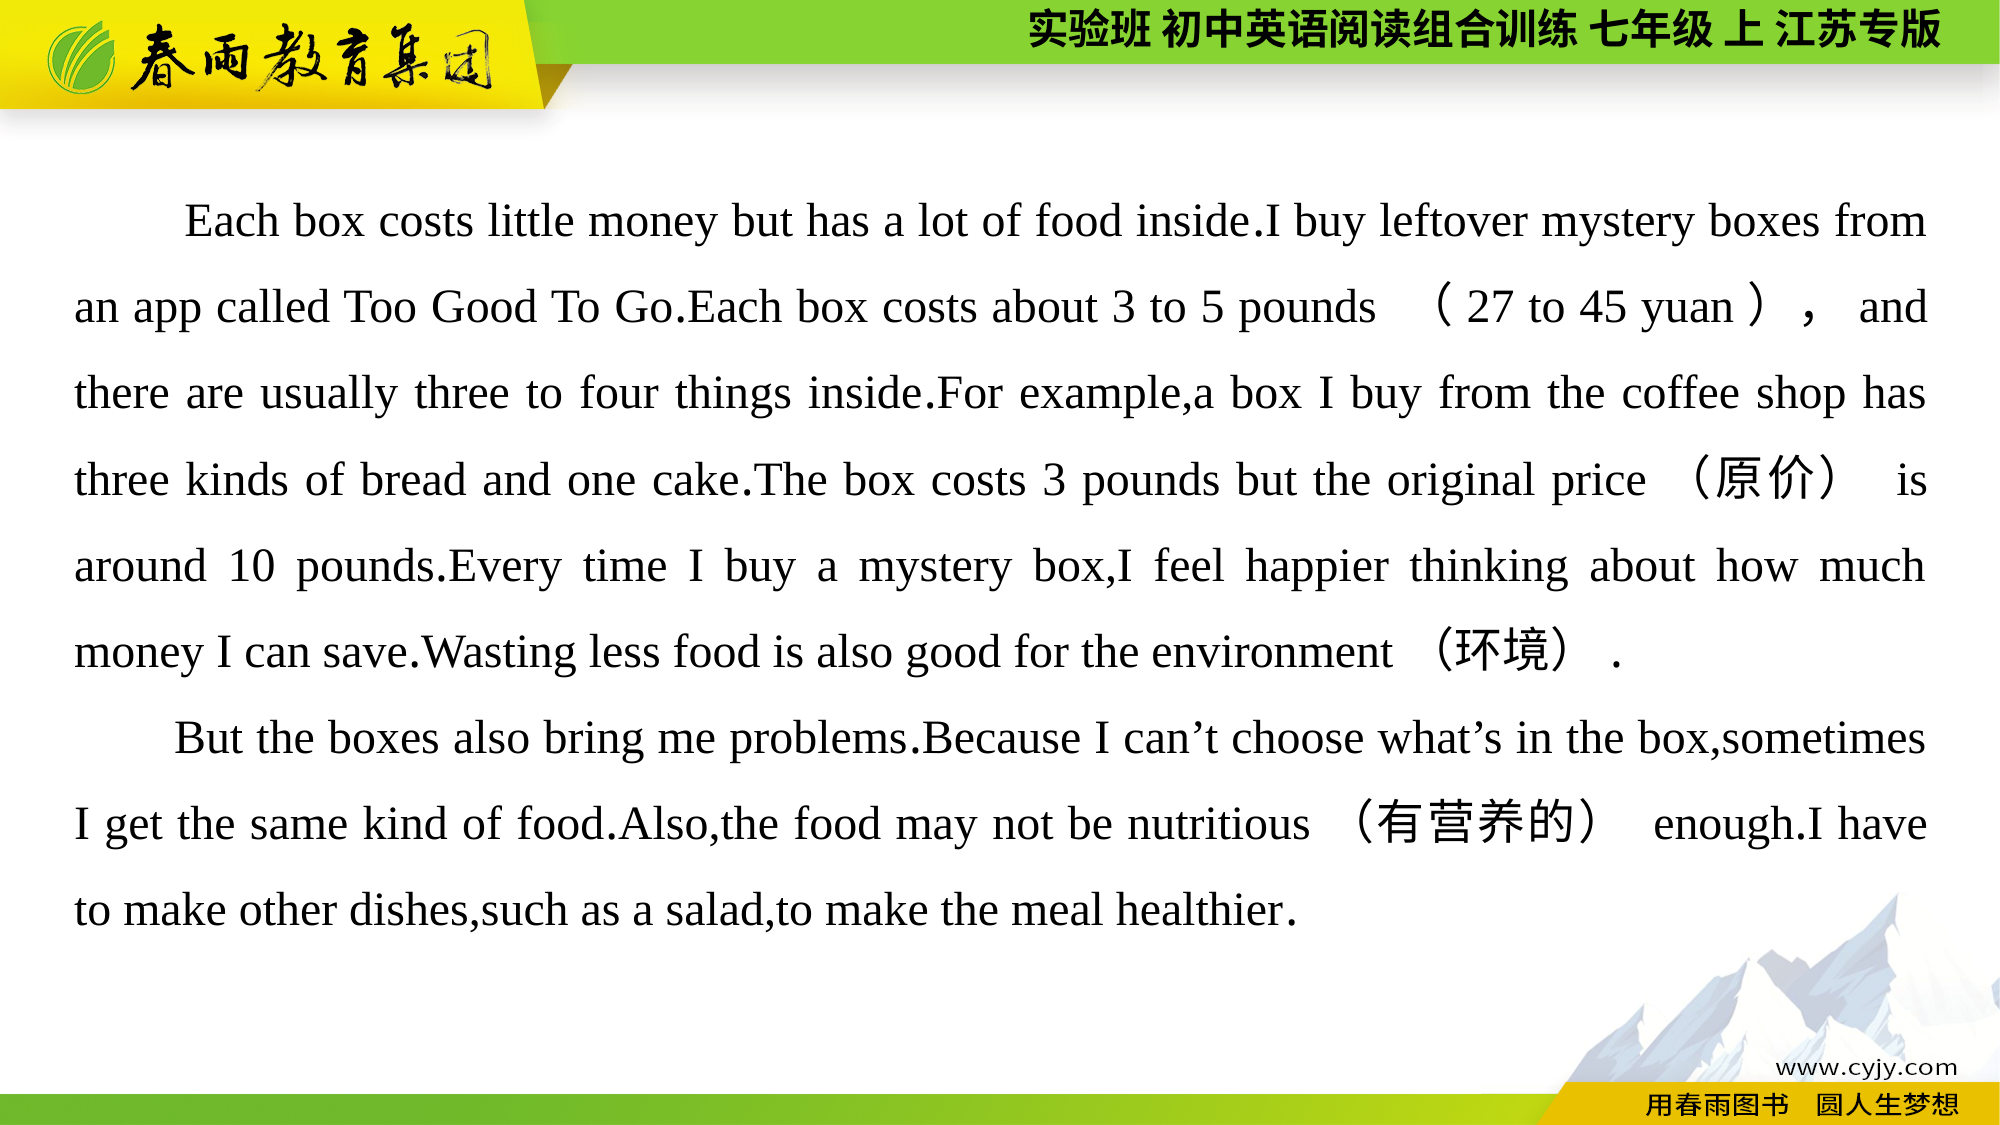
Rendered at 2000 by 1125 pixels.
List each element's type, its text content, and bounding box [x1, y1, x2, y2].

picture [0, 0, 2000, 1125]
list Each box costs little money but has a lot of food inside.I buy leftover mystery boxes from an app called Too Good To Go.Each box costs about 3 to 5 pounds （27 to 45 yuan），and there are usually three to four things inside.For example,a box I buy from the coffee shop has three kinds of bread and one cake.The box costs 3 pounds but the original price（原价） is around 10 pounds.Every time I buy a mystery box,I feel happier thinking about how much money I can save.Wasting less food is also good for the environment（环境）. But the boxes also bring me problems.Because I can’t choose what’s in the box,sometimes I get the same kind of food.Also,the food may not be nutritious（有营养的） enough.I have to make other dishes,such as a salad,to make the meal healthier. [59, 152, 1944, 941]
